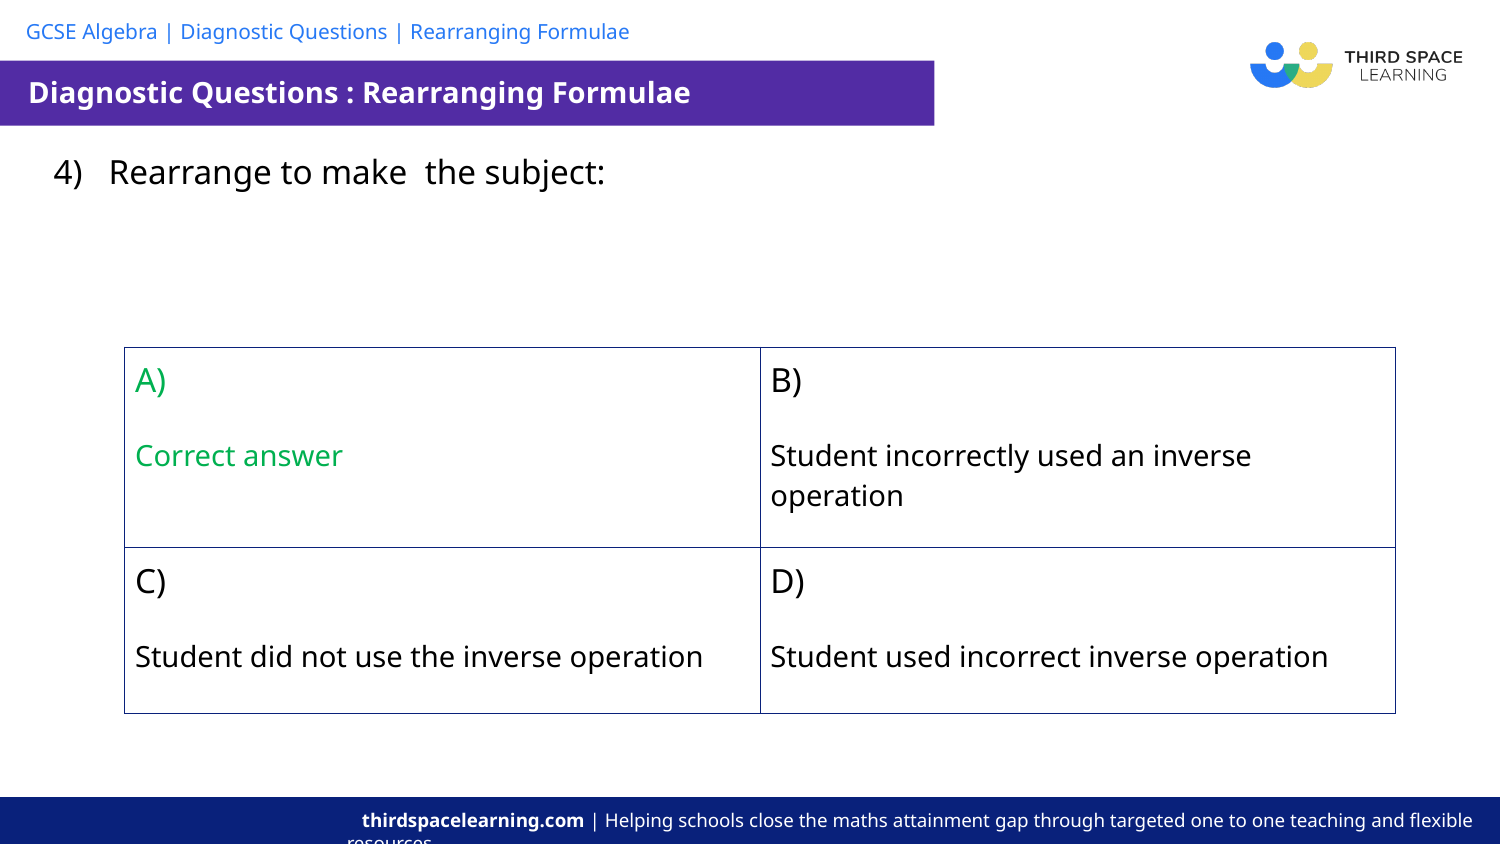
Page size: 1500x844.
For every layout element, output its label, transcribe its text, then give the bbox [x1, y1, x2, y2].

picture [1250, 33, 1465, 99]
text_box Diagnostic Questions : Rearranging Formulae [13, 59, 792, 125]
